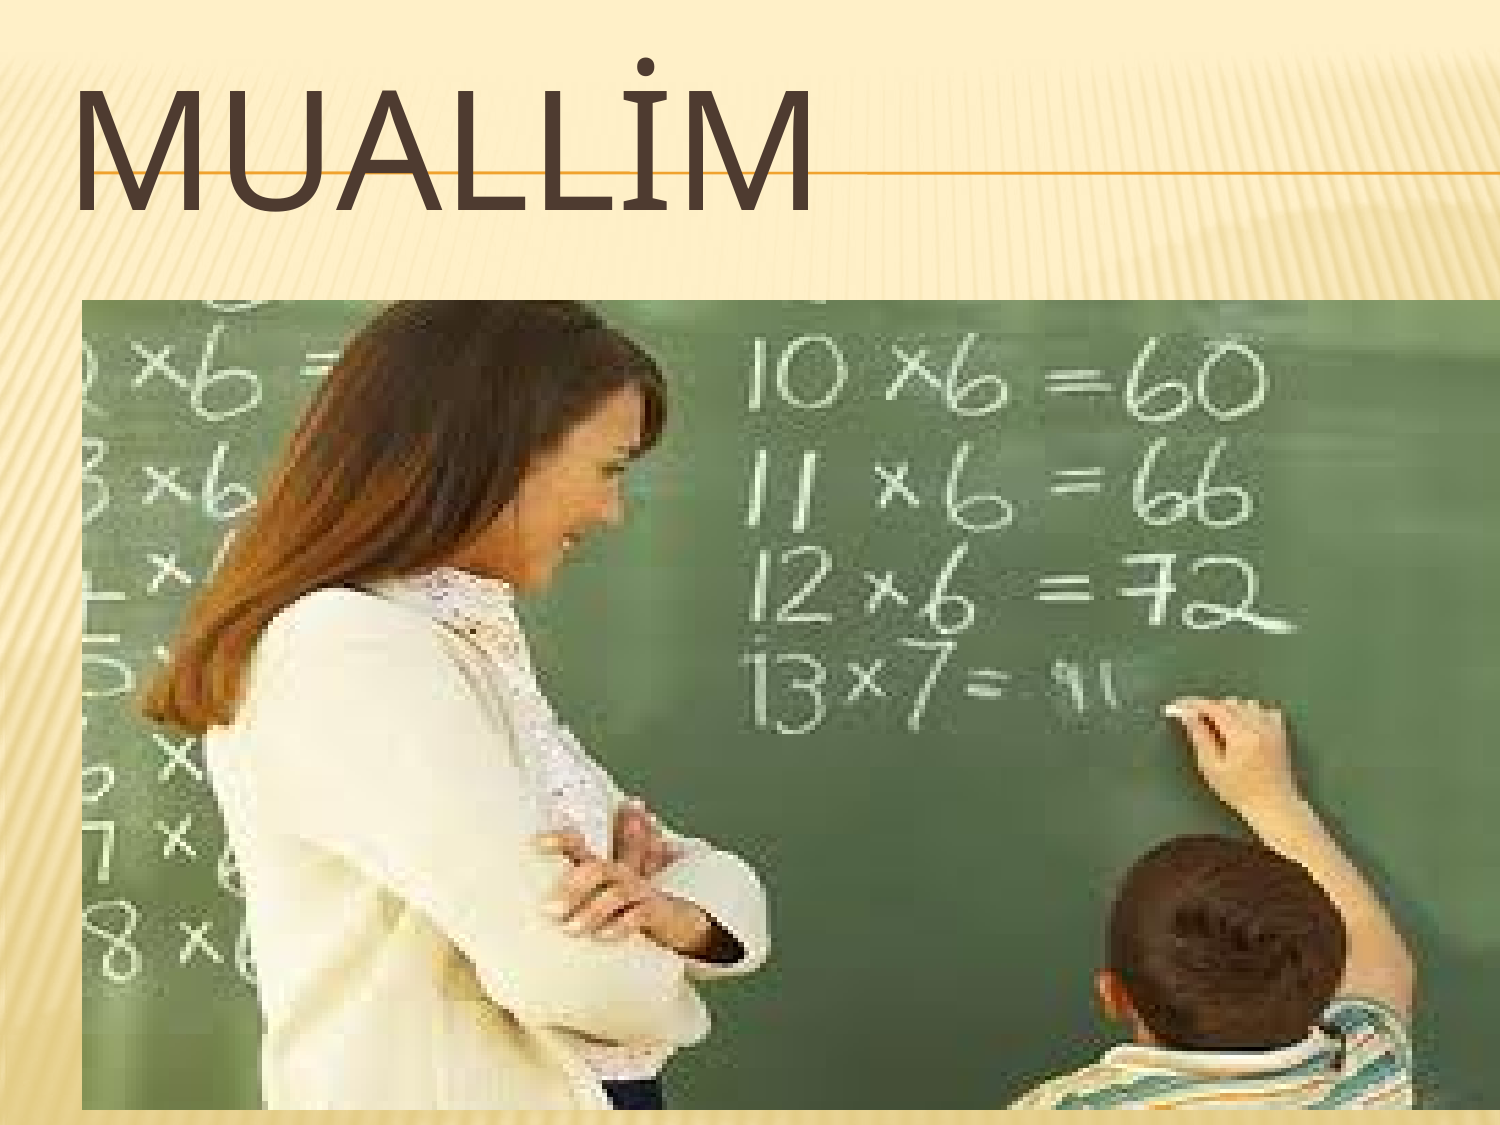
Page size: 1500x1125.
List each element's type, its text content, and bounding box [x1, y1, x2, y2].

picture [82, 300, 1500, 1111]
title MUALLİM [50, 75, 1475, 213]
